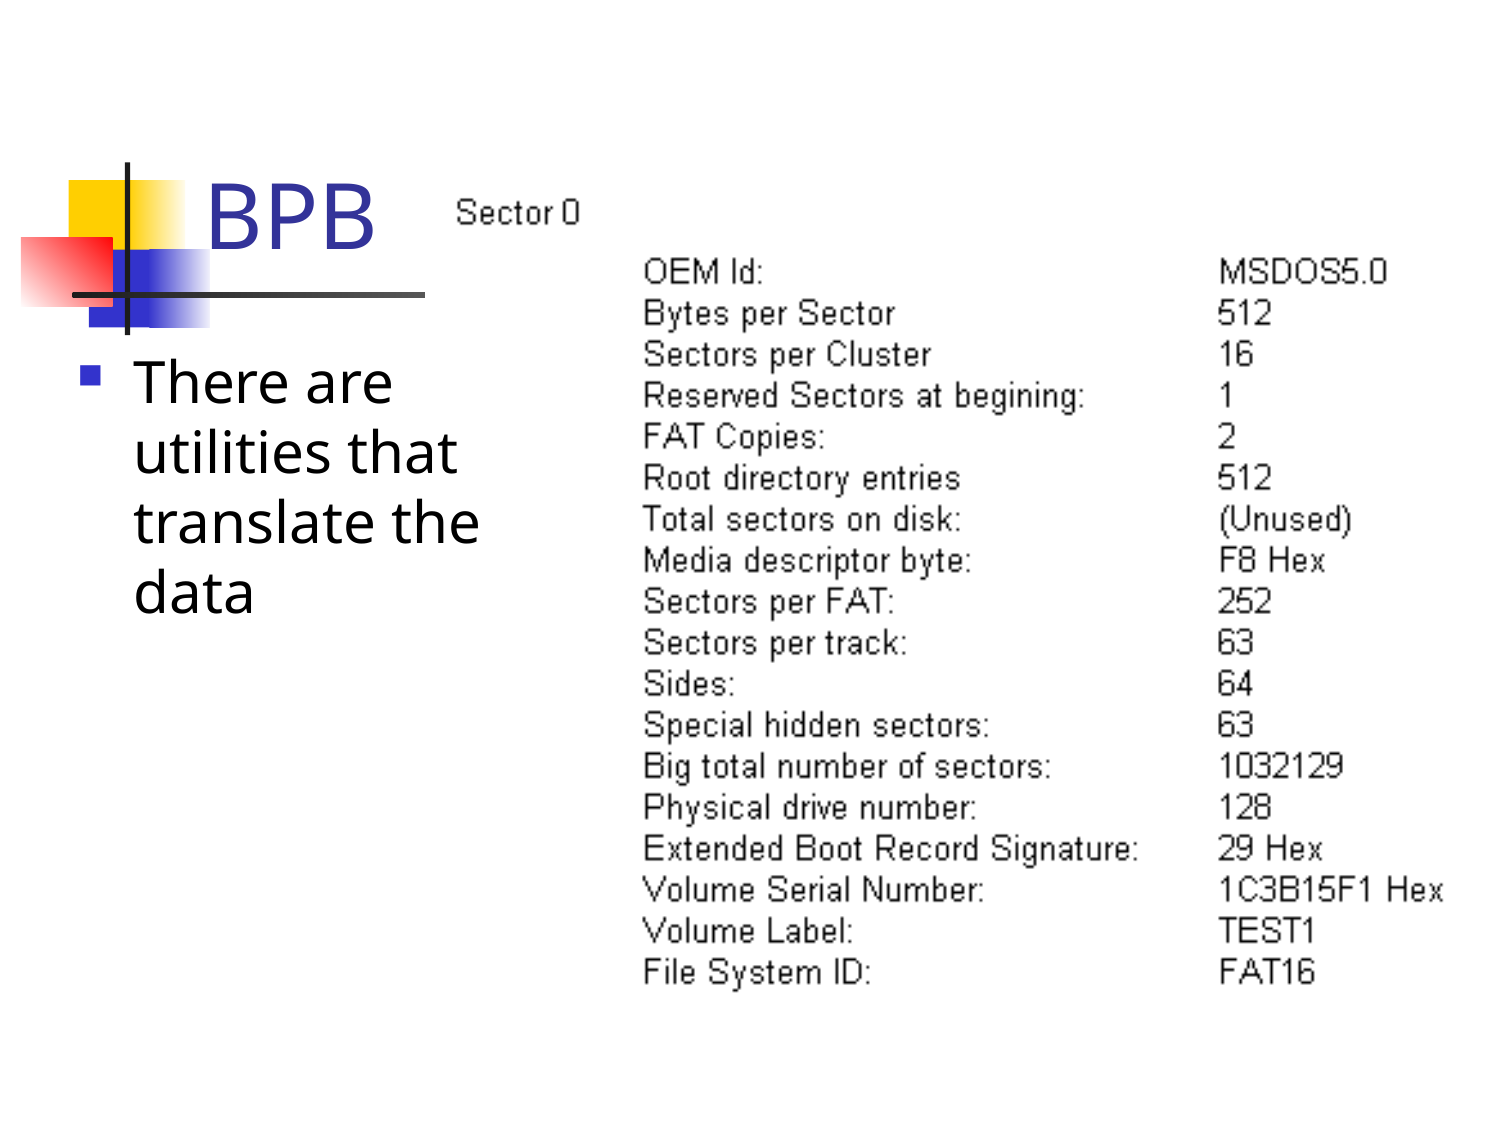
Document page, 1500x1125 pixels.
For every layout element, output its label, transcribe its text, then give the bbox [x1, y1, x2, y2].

list There are utilities that translate the data [62, 337, 419, 1013]
title BPB [188, 34, 1468, 276]
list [424, 166, 1470, 1013]
